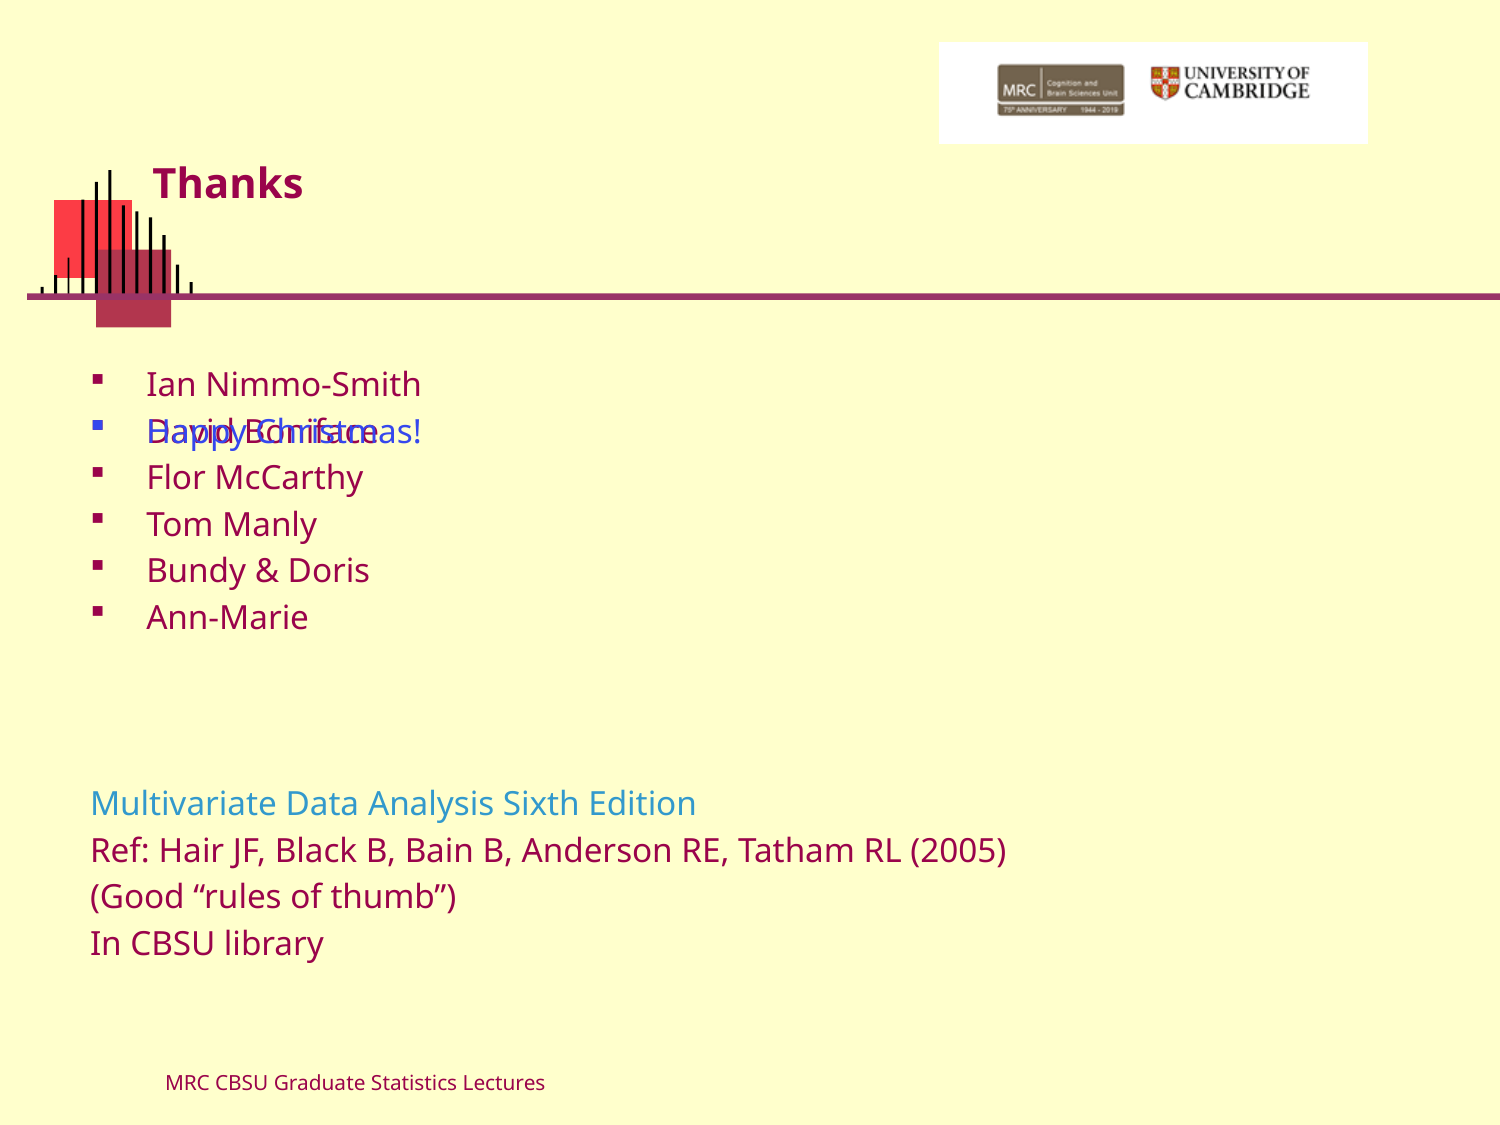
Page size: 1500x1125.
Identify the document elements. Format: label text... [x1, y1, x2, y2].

title Thanks [137, 137, 988, 233]
picture [939, 42, 1368, 144]
list Happy Christmas! Multivariate Data Analysis Sixth Edition (Good “rules of thumb”) [75, 262, 1425, 1038]
footer MRC CBSU Graduate Statistics Lectures [149, 1062, 988, 1101]
